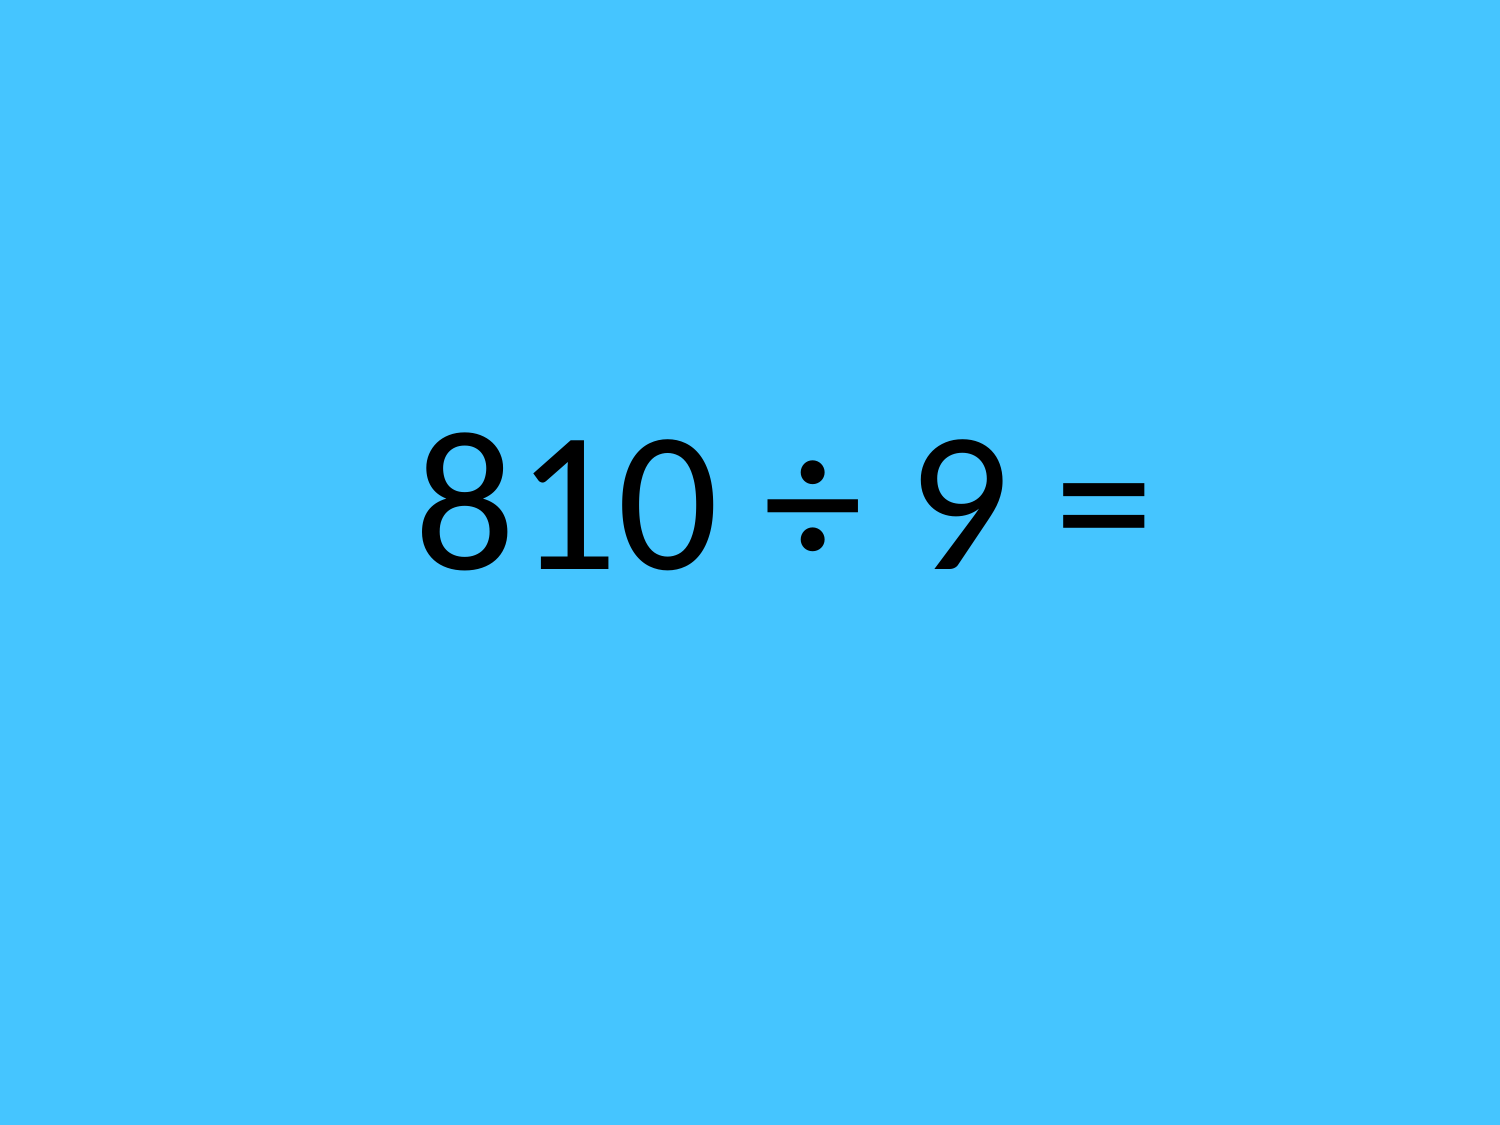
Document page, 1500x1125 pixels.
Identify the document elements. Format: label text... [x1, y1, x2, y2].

text_box 810 ÷ 9 = [399, 362, 1338, 618]
